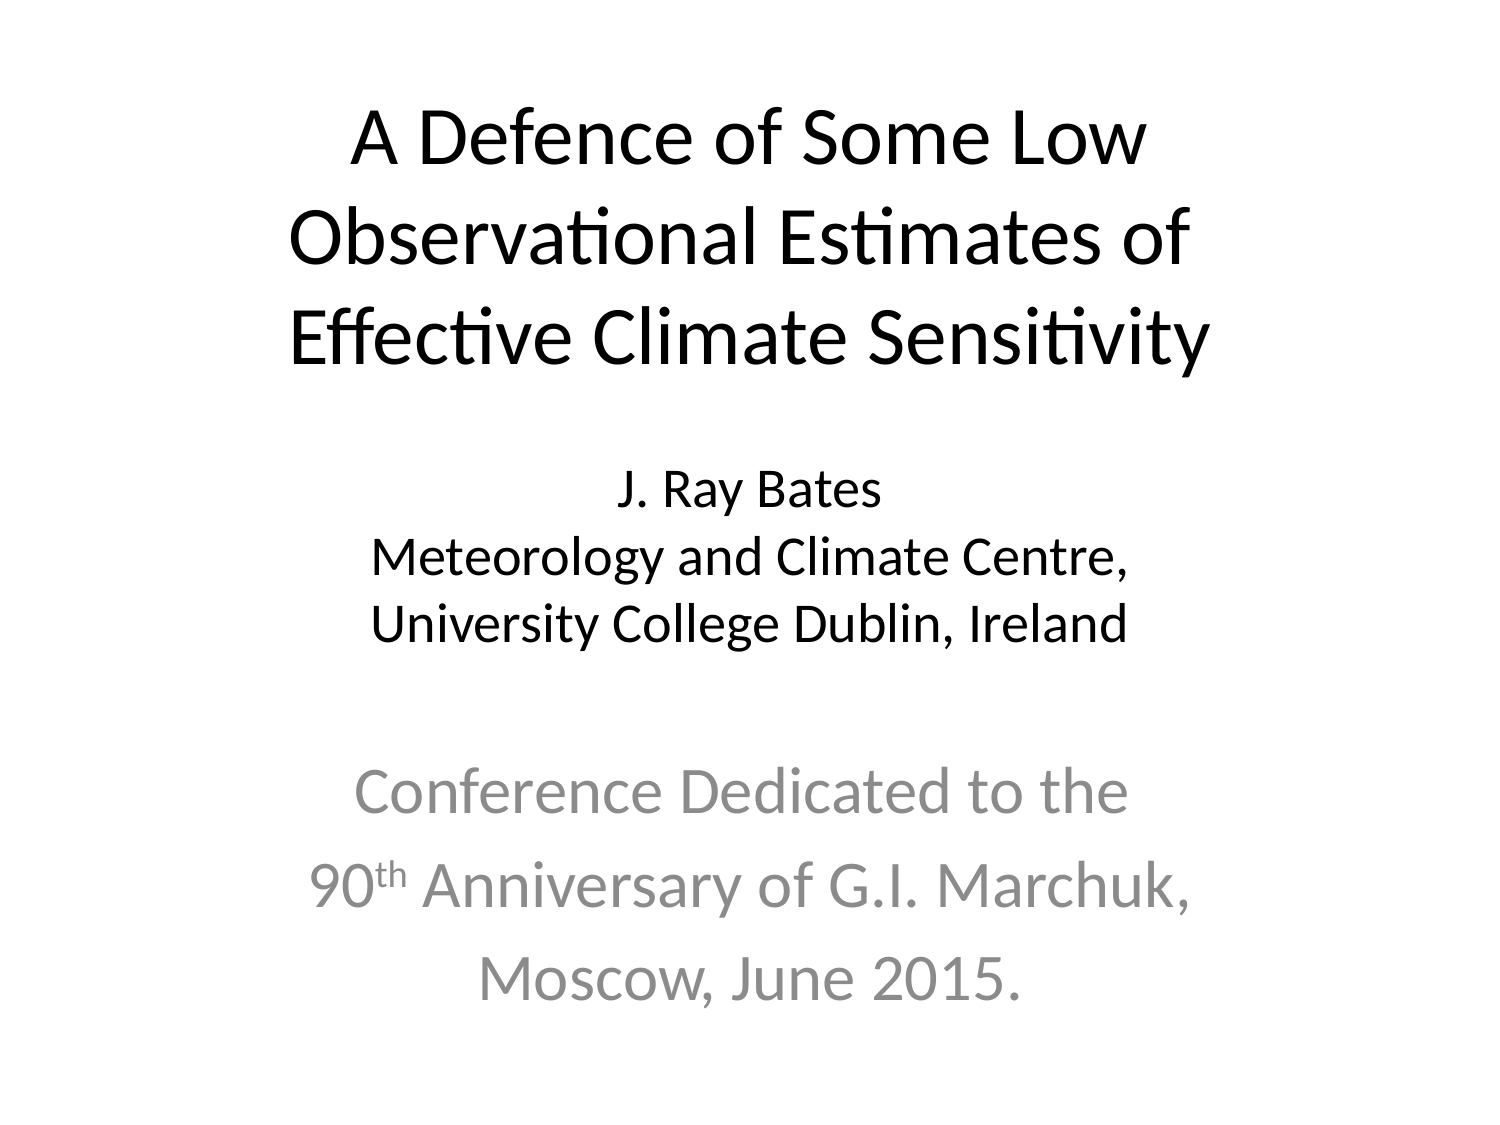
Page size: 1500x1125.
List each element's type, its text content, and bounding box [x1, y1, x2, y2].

subtitle Conference Dedicated to the 90th Anniversary of G.I. Marchuk, Moscow, June 2015. [225, 739, 1275, 1047]
title A Defence of Some Low Observational Estimates of Effective Climate Sensitivity J. Ray Bates Meteorology and Climate Centre, University College Dublin, Ireland [112, 30, 1388, 705]
